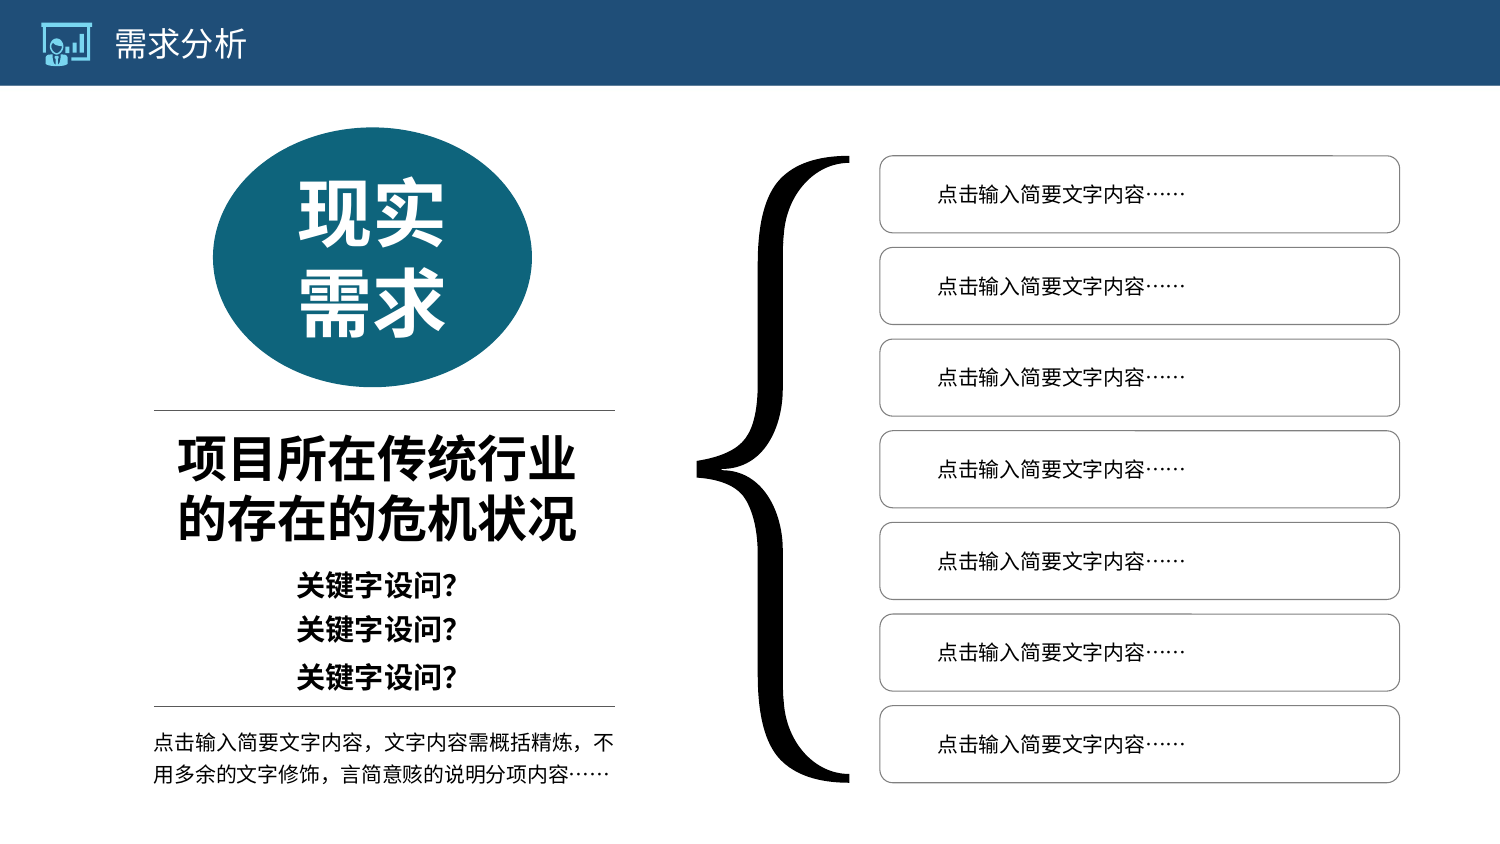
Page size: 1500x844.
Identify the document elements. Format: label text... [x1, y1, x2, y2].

text_box [41, 22, 93, 61]
text_box 点击输入简要文字内容…… [937, 365, 1317, 391]
text_box 关键字设问？ [254, 658, 515, 694]
text_box [210, 125, 535, 390]
picture [0, 0, 1500, 844]
title 需求分析 [99, 20, 550, 66]
text_box 点击输入简要文字内容…… [937, 273, 1317, 299]
text_box [45, 38, 70, 67]
text_box [877, 520, 1402, 602]
text_box [696, 155, 850, 783]
text_box 关键字设问？ [254, 611, 515, 647]
text_box 项目所在传统行业的存在的危机状况 [177, 426, 591, 548]
text_box 点击输入简要文字内容…… [937, 548, 1317, 574]
text_box [877, 611, 1402, 694]
text_box [877, 153, 1402, 235]
text_box 点击输入简要文字内容…… [937, 731, 1317, 757]
text_box 点击输入简要文字内容…… [937, 456, 1317, 482]
text_box [877, 428, 1402, 510]
text_box [877, 245, 1402, 327]
text_box 现实需求 [269, 166, 476, 347]
text_box 点击输入简要文字内容，文字内容需概括精炼，不用多余的文字修饰，言简意赅的说明分项内容…… [153, 723, 615, 787]
text_box [877, 336, 1402, 419]
text_box 关键字设问？ [254, 567, 515, 603]
text_box 点击输入简要文字内容…… [937, 181, 1317, 207]
text_box [877, 703, 1402, 785]
text_box 点击输入简要文字内容…… [937, 639, 1317, 666]
